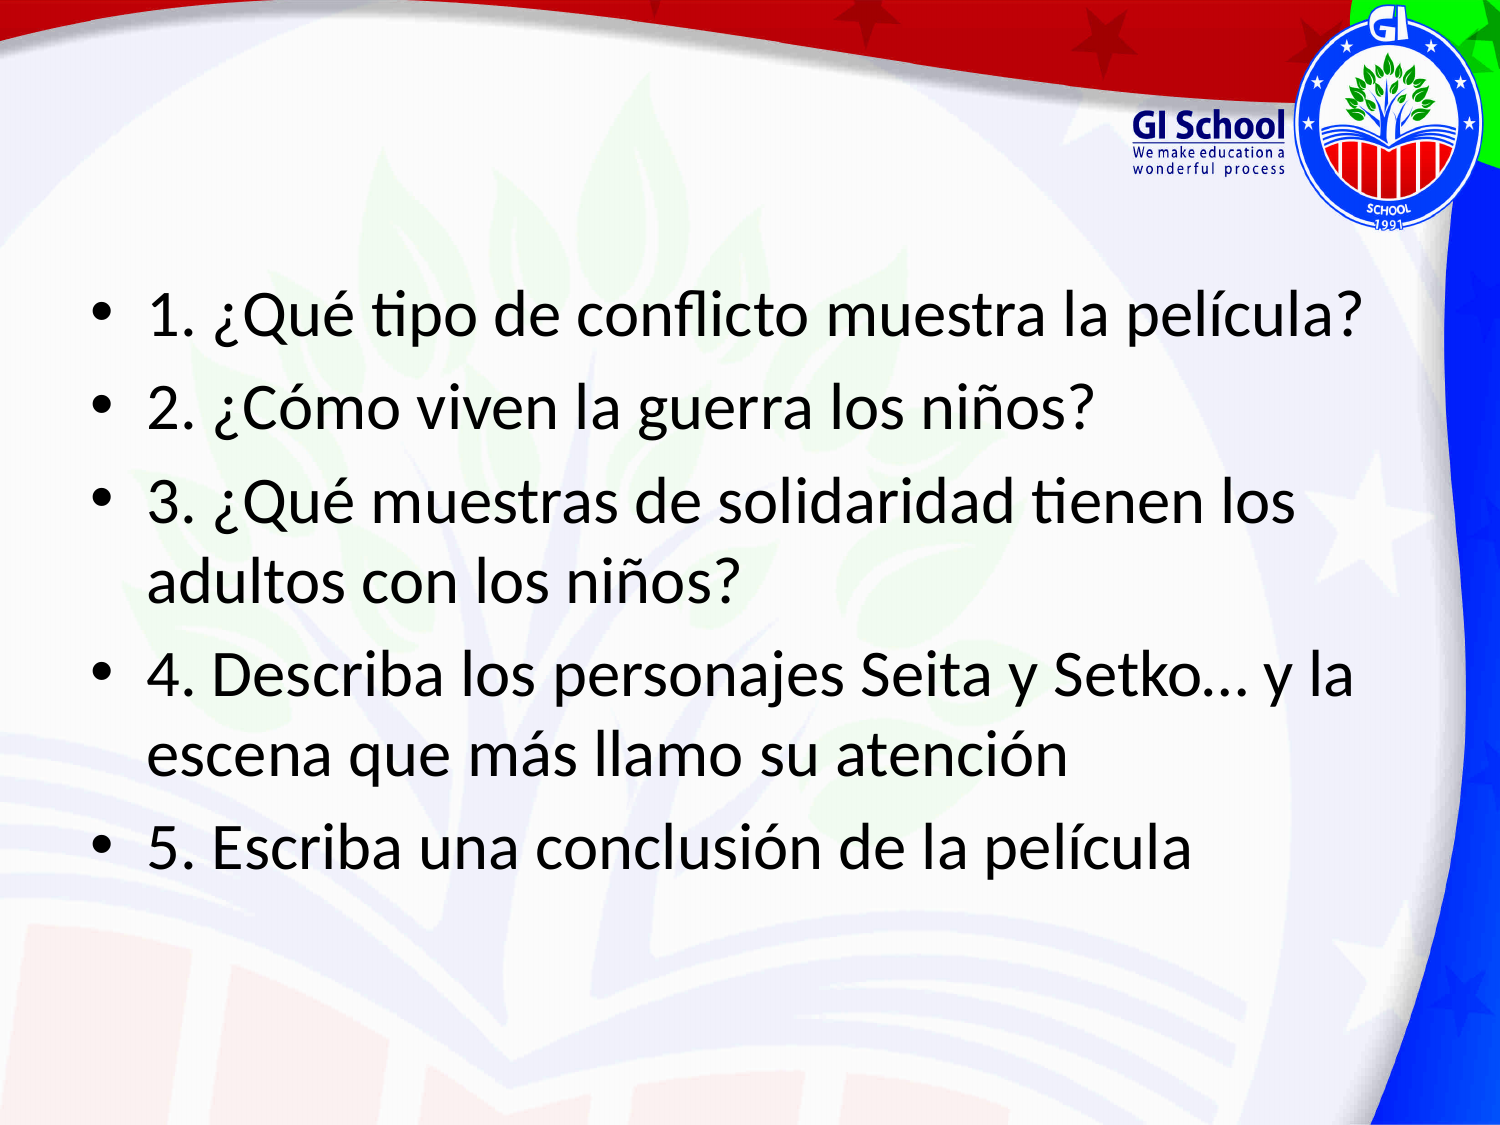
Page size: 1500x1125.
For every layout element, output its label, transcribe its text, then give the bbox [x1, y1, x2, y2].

picture [0, 0, 1500, 1125]
list 1. ¿Qué tipo de conflicto muestra la película? 2. ¿Cómo viven la guerra los niños? 3. ¿Qué muestras de solidaridad tienen los adultos con los niños? 4. Describa los personajes Seita y Setko… y la escena que más llamo su atención 5. Escriba una conclusión de la película [75, 262, 1425, 1005]
